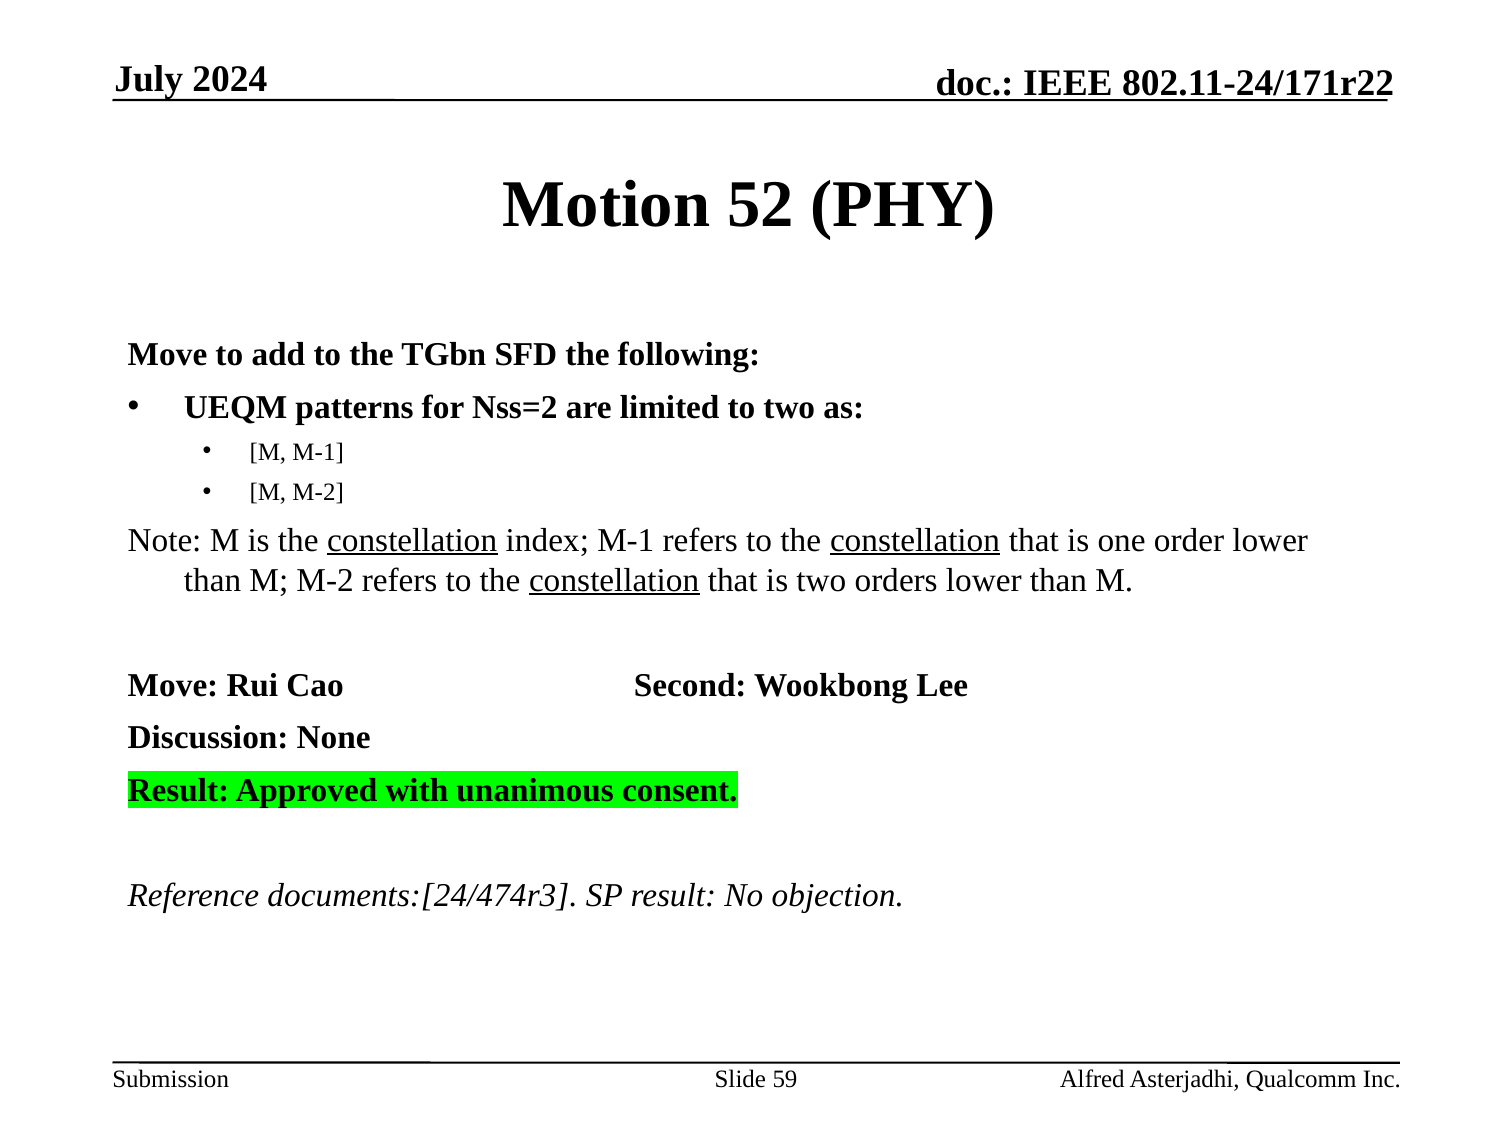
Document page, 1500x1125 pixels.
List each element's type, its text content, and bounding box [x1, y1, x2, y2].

list Move to add to the TGbn SFD the following: UEQM patterns for Nss=2 are limited to two as: [M, M-1] [M, M-2] Note: M is the constellation index; M-1 refers to the constellation that is one order lower than M; M-2 refers to the constellation that is two orders lower than M. Move: Rui Cao Second: Wookbong Lee Discussion: None Result: Approved with unanimous consent. Reference documents:[24/474r3]. SP result: No objection. [112, 324, 1388, 1000]
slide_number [114, 54, 423, 100]
title Motion 52 (PHY) [112, 112, 1388, 288]
slide_number Slide 59 [712, 1061, 800, 1123]
footer Alfred Asterjadhi, Qualcomm Inc. [878, 1061, 1402, 1093]
